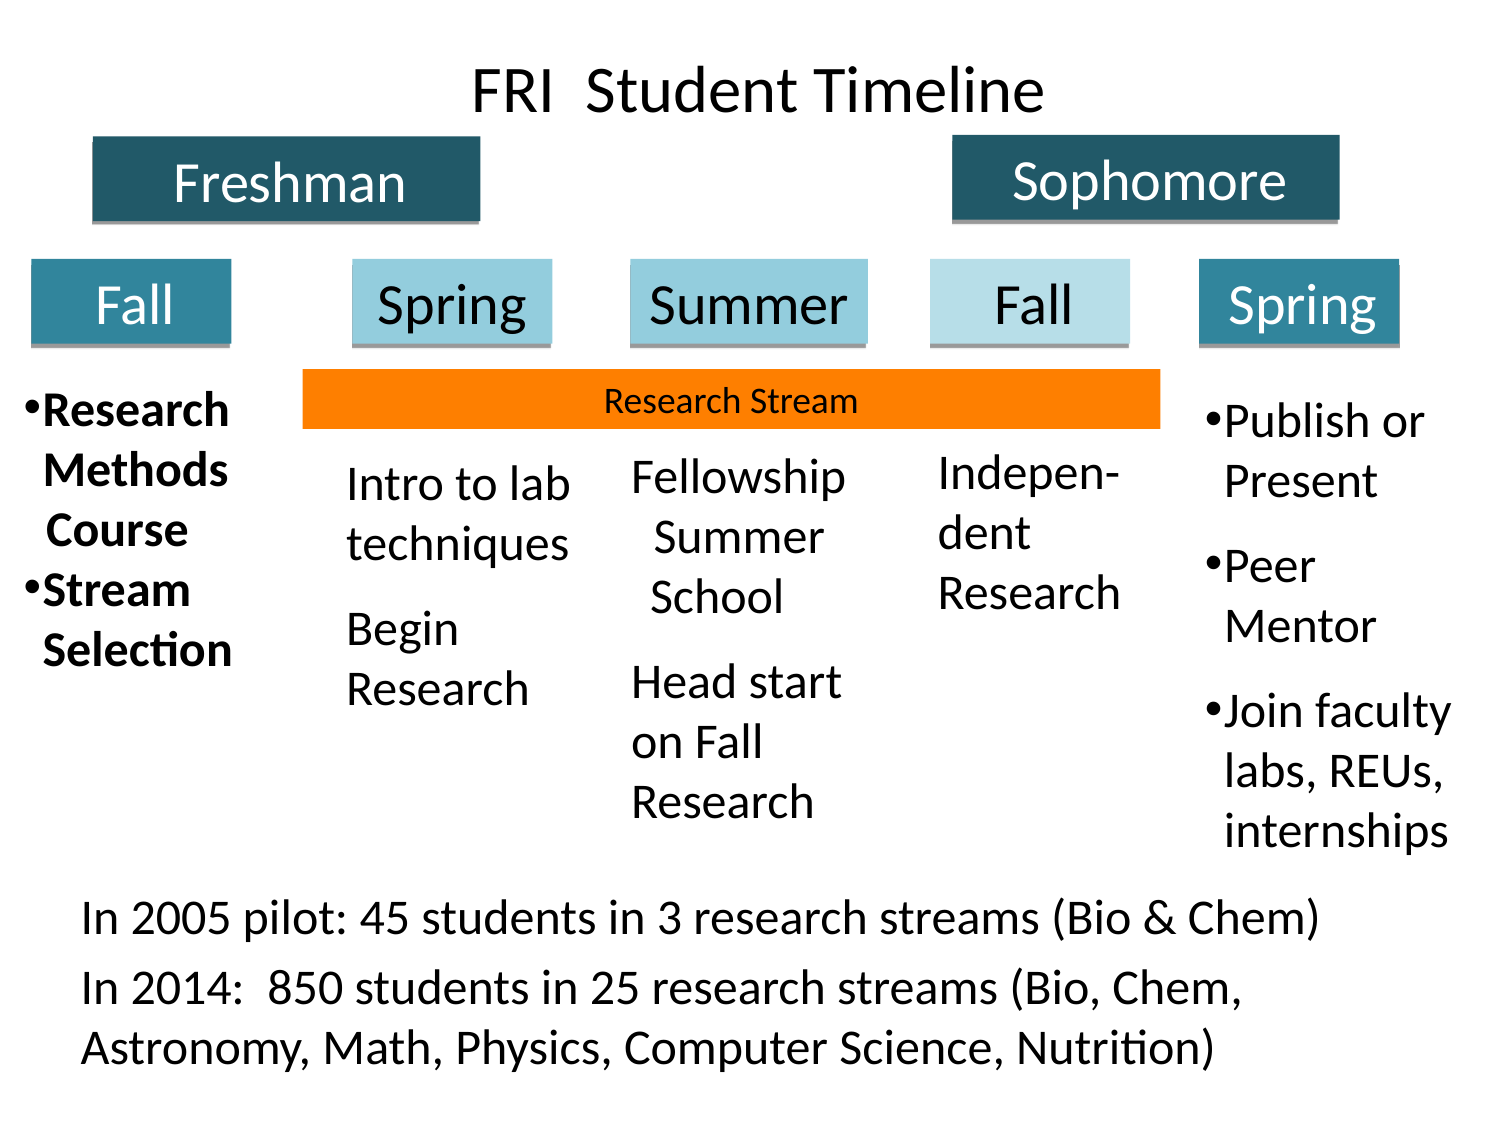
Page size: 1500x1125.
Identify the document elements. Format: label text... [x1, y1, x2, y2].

text_box Intro to lab techniques Begin Research [331, 443, 593, 844]
text_box FRI Student Timeline [457, 38, 1062, 134]
text_box Fall [31, 258, 232, 344]
text_box Summer [630, 258, 868, 344]
text_box Publish or Present Peer Mentor Join faculty labs, REUs, internships [1190, 380, 1490, 945]
text_box Indepen- dent Research [922, 432, 1173, 768]
text_box Fall [930, 258, 1131, 344]
text_box Sophomore [952, 134, 1340, 220]
text_box Research Methods Course Stream Selection [8, 369, 278, 804]
text_box Research Stream [302, 369, 1161, 429]
text_box Freshman [92, 136, 481, 222]
text_box Fellowship Summer School Head start on Fall Research [616, 436, 904, 876]
text_box In 2005 pilot: 45 students in 3 research streams (Bio & Chem) In 2014: 850 students in 25 research streams (Bio, Chem, Astronomy, Math, Physics, Computer Science, Nutrition) [0, 876, 1400, 1100]
text_box Spring [352, 258, 553, 344]
text_box Spring [1199, 258, 1400, 344]
